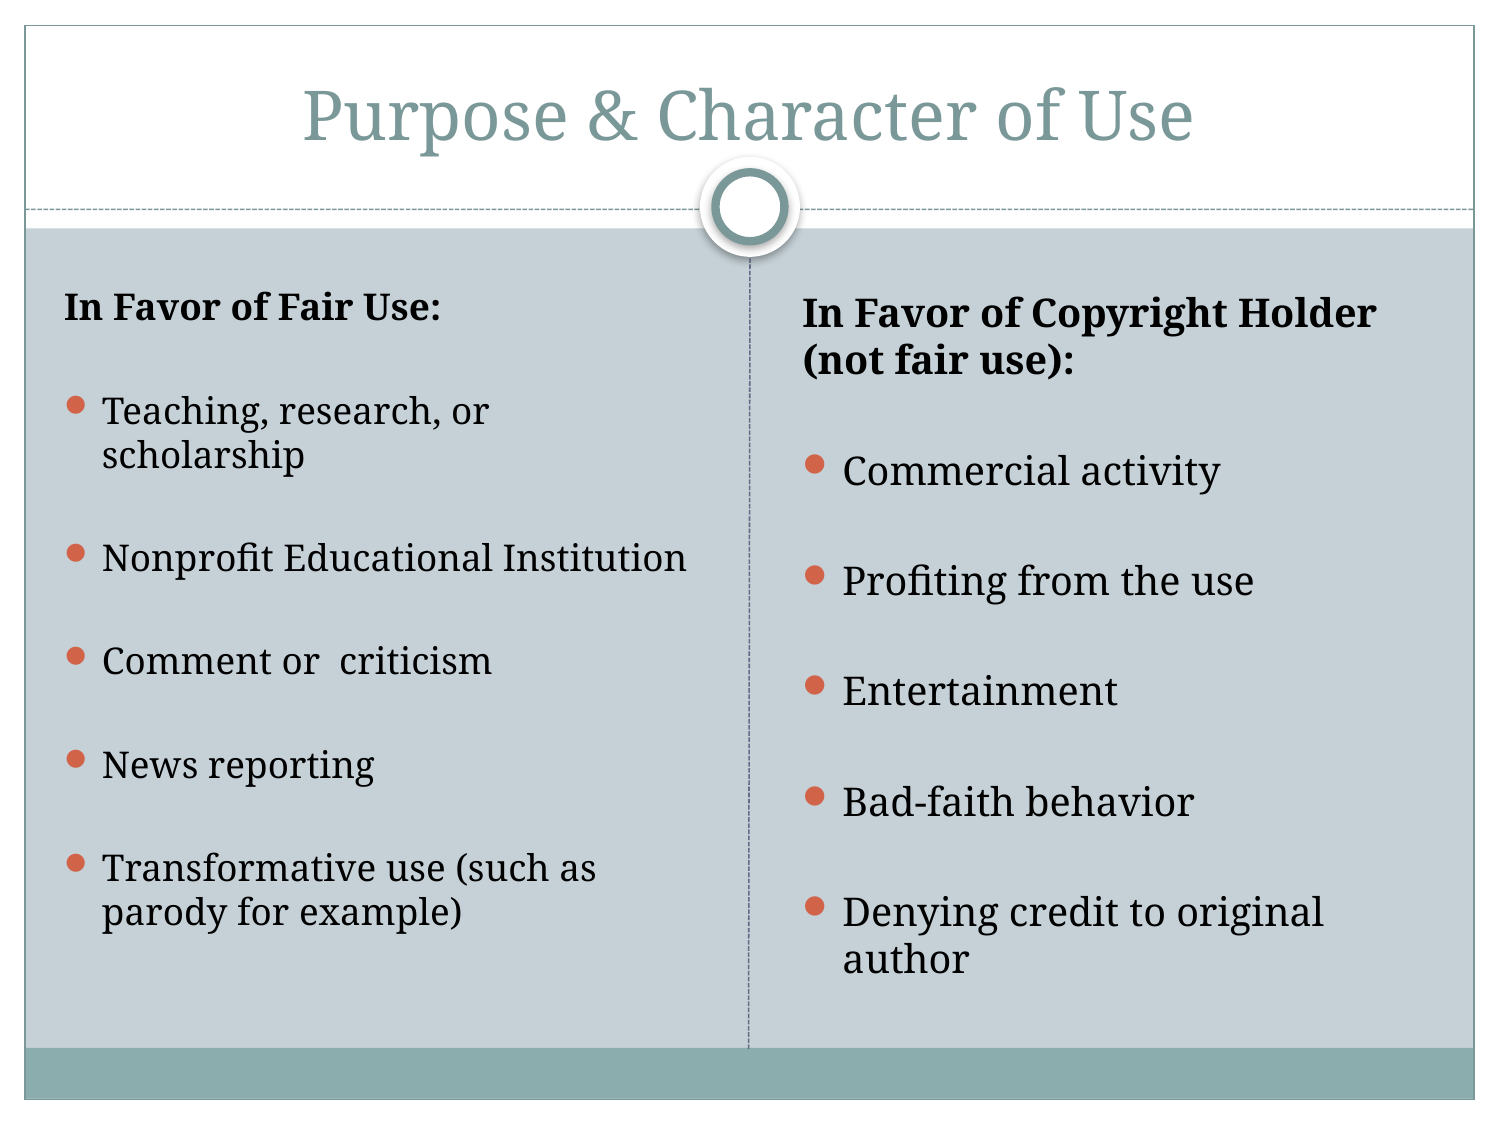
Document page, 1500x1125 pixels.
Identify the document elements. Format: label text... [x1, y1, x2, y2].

list In Favor of Copyright Holder (not fair use): Commercial activity Profiting from the use Entertainment Bad-faith behavior Denying credit to original author [787, 224, 1450, 993]
title Purpose & Character of Use [49, 37, 1450, 162]
list In Favor of Fair Use: Teaching, research, or scholarship Nonprofit Educational Institution Comment or criticism News reporting Transformative use (such as parody for example) [49, 224, 712, 993]
